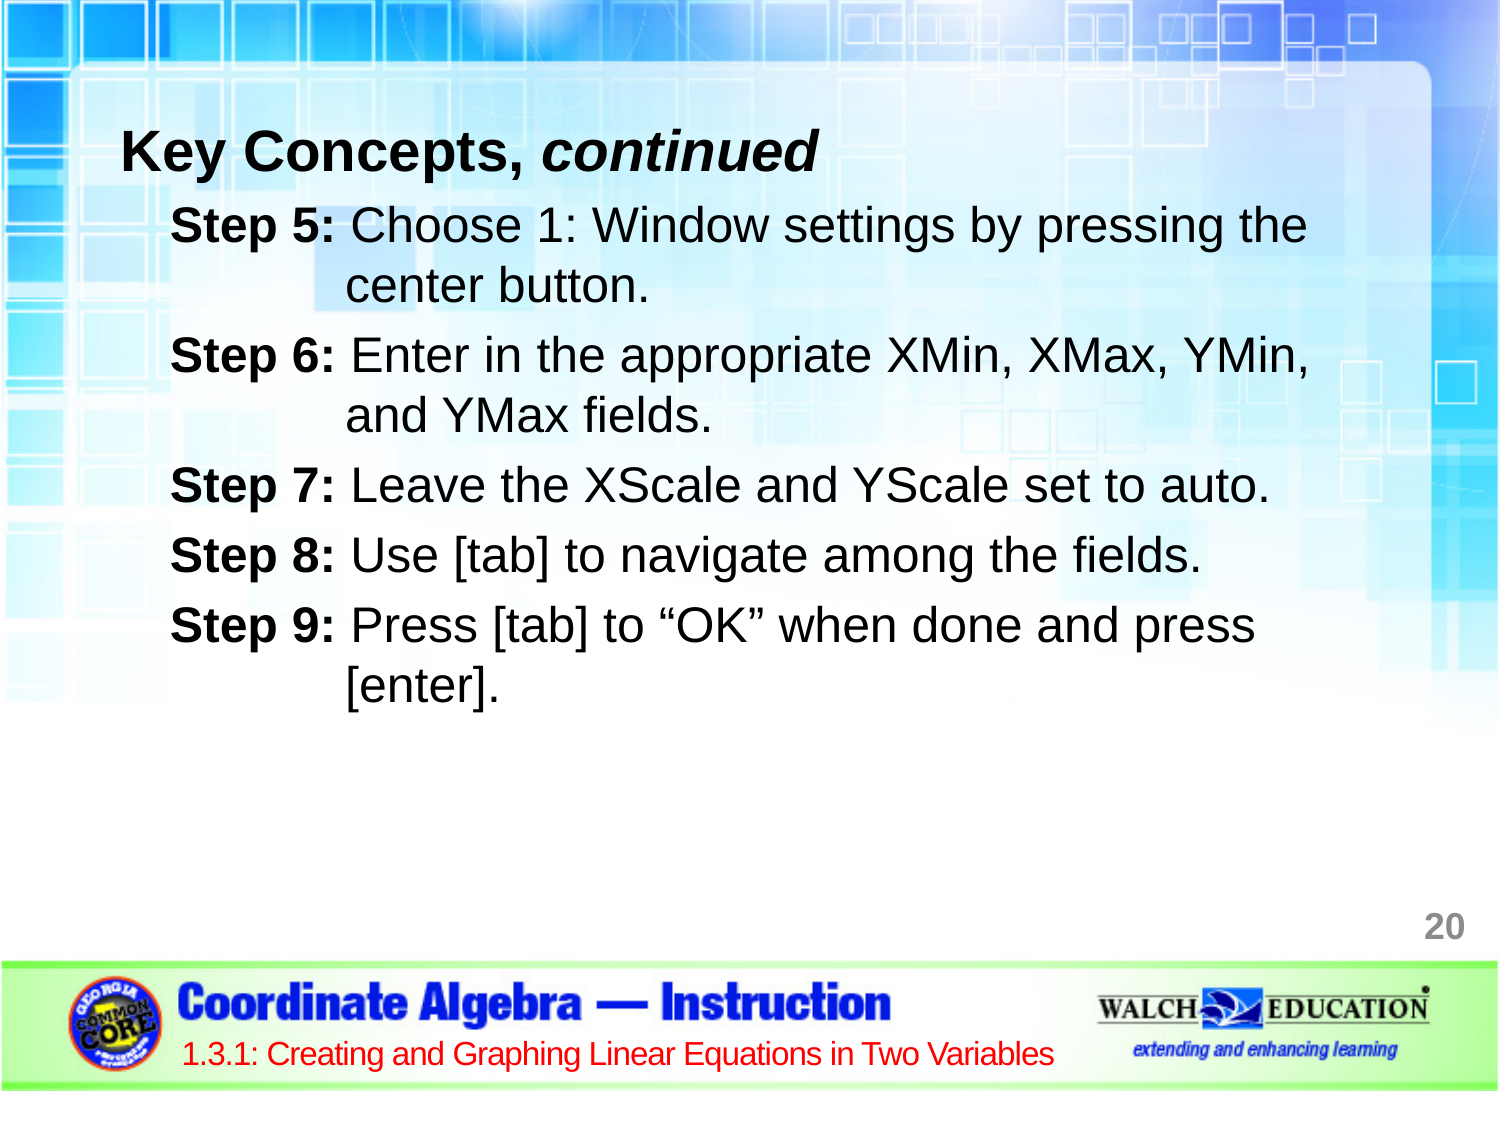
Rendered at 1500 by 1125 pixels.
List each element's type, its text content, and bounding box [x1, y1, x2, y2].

slide_number 20 [1361, 901, 1481, 949]
subtitle Key Concepts, continued Step 5: Choose 1: Window settings by pressing the center button. Step 6: Enter in the appropriate XMin, XMax, YMin, and YMax fields. Step 7: Leave the XScale and YScale set to auto. Step 8: Use [tab] to navigate among the fields. Step 9: Press [tab] to “OK” when done and press [enter]. [105, 105, 1394, 925]
list 1.3.1: Creating and Graphing Linear Equations in Two Variables [166, 1024, 1152, 1069]
picture [1, 0, 1500, 1091]
